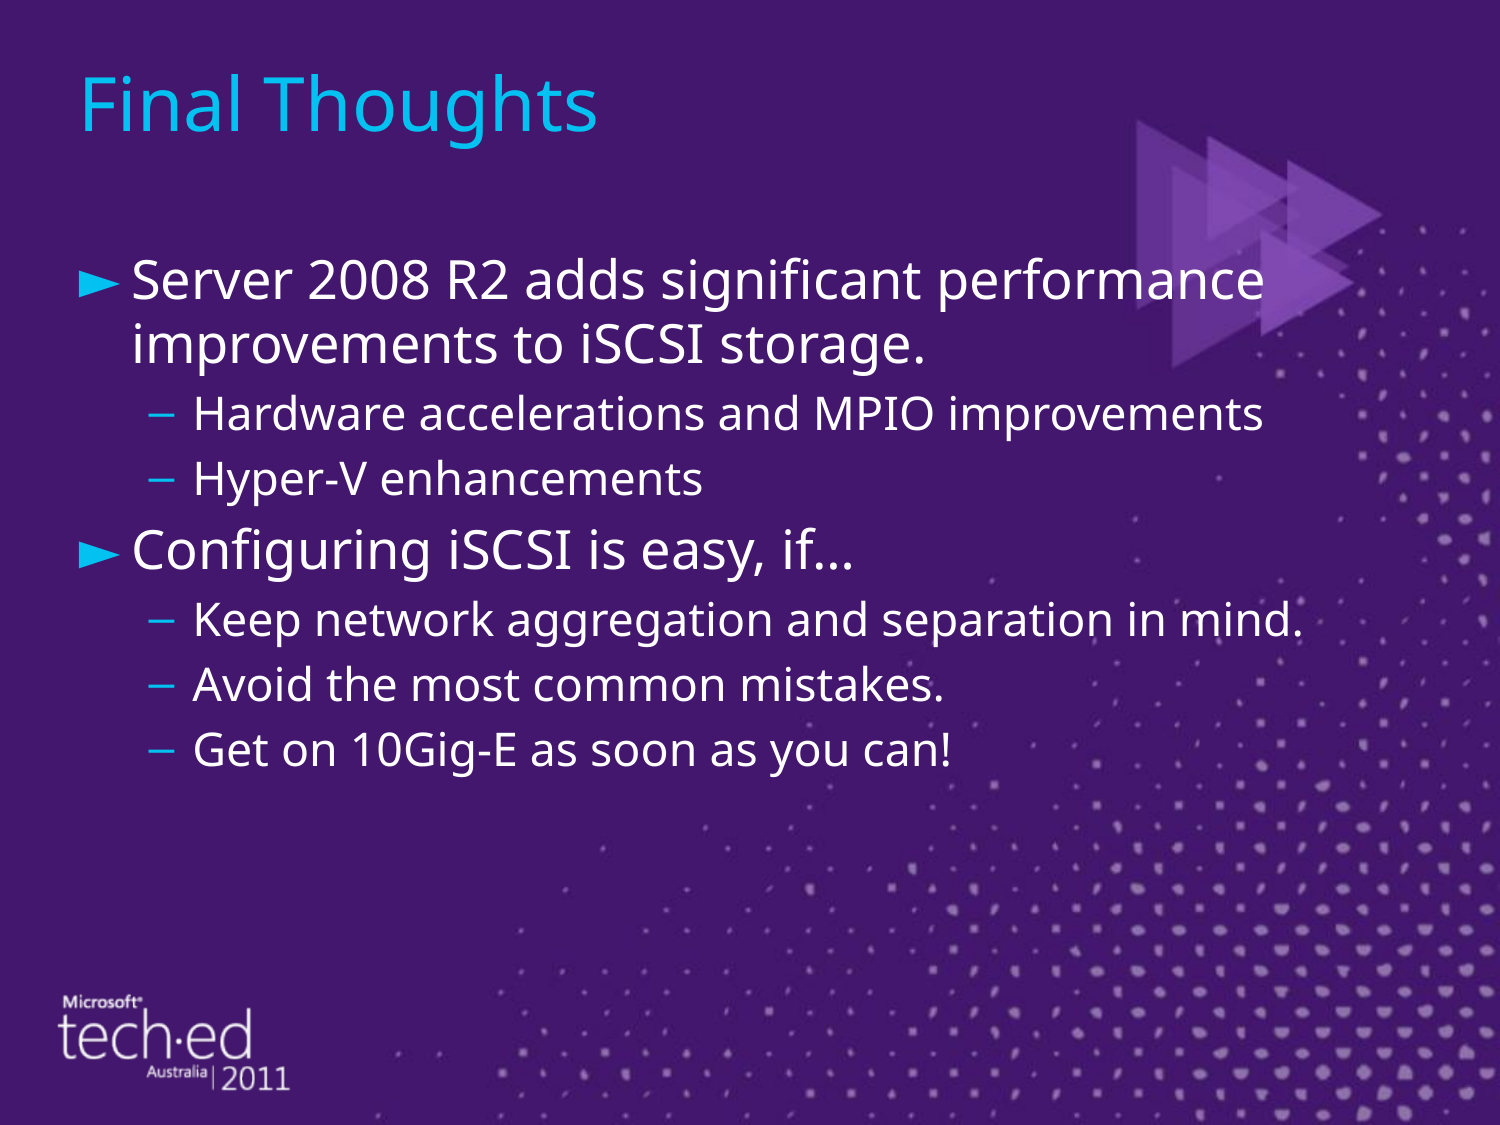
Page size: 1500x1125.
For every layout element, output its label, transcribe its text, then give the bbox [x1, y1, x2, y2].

picture [0, 0, 1500, 1125]
title Final Thoughts [63, 37, 1196, 165]
list Server 2008 R2 adds significant performance improvements to iSCSI storage. Hardware accelerations and MPIO improvements Hyper-V enhancements Configuring iSCSI is easy, if… Keep network aggregation and separation in mind. Avoid the most common mistakes. Get on 10Gig-E as soon as you can! [63, 237, 1355, 829]
